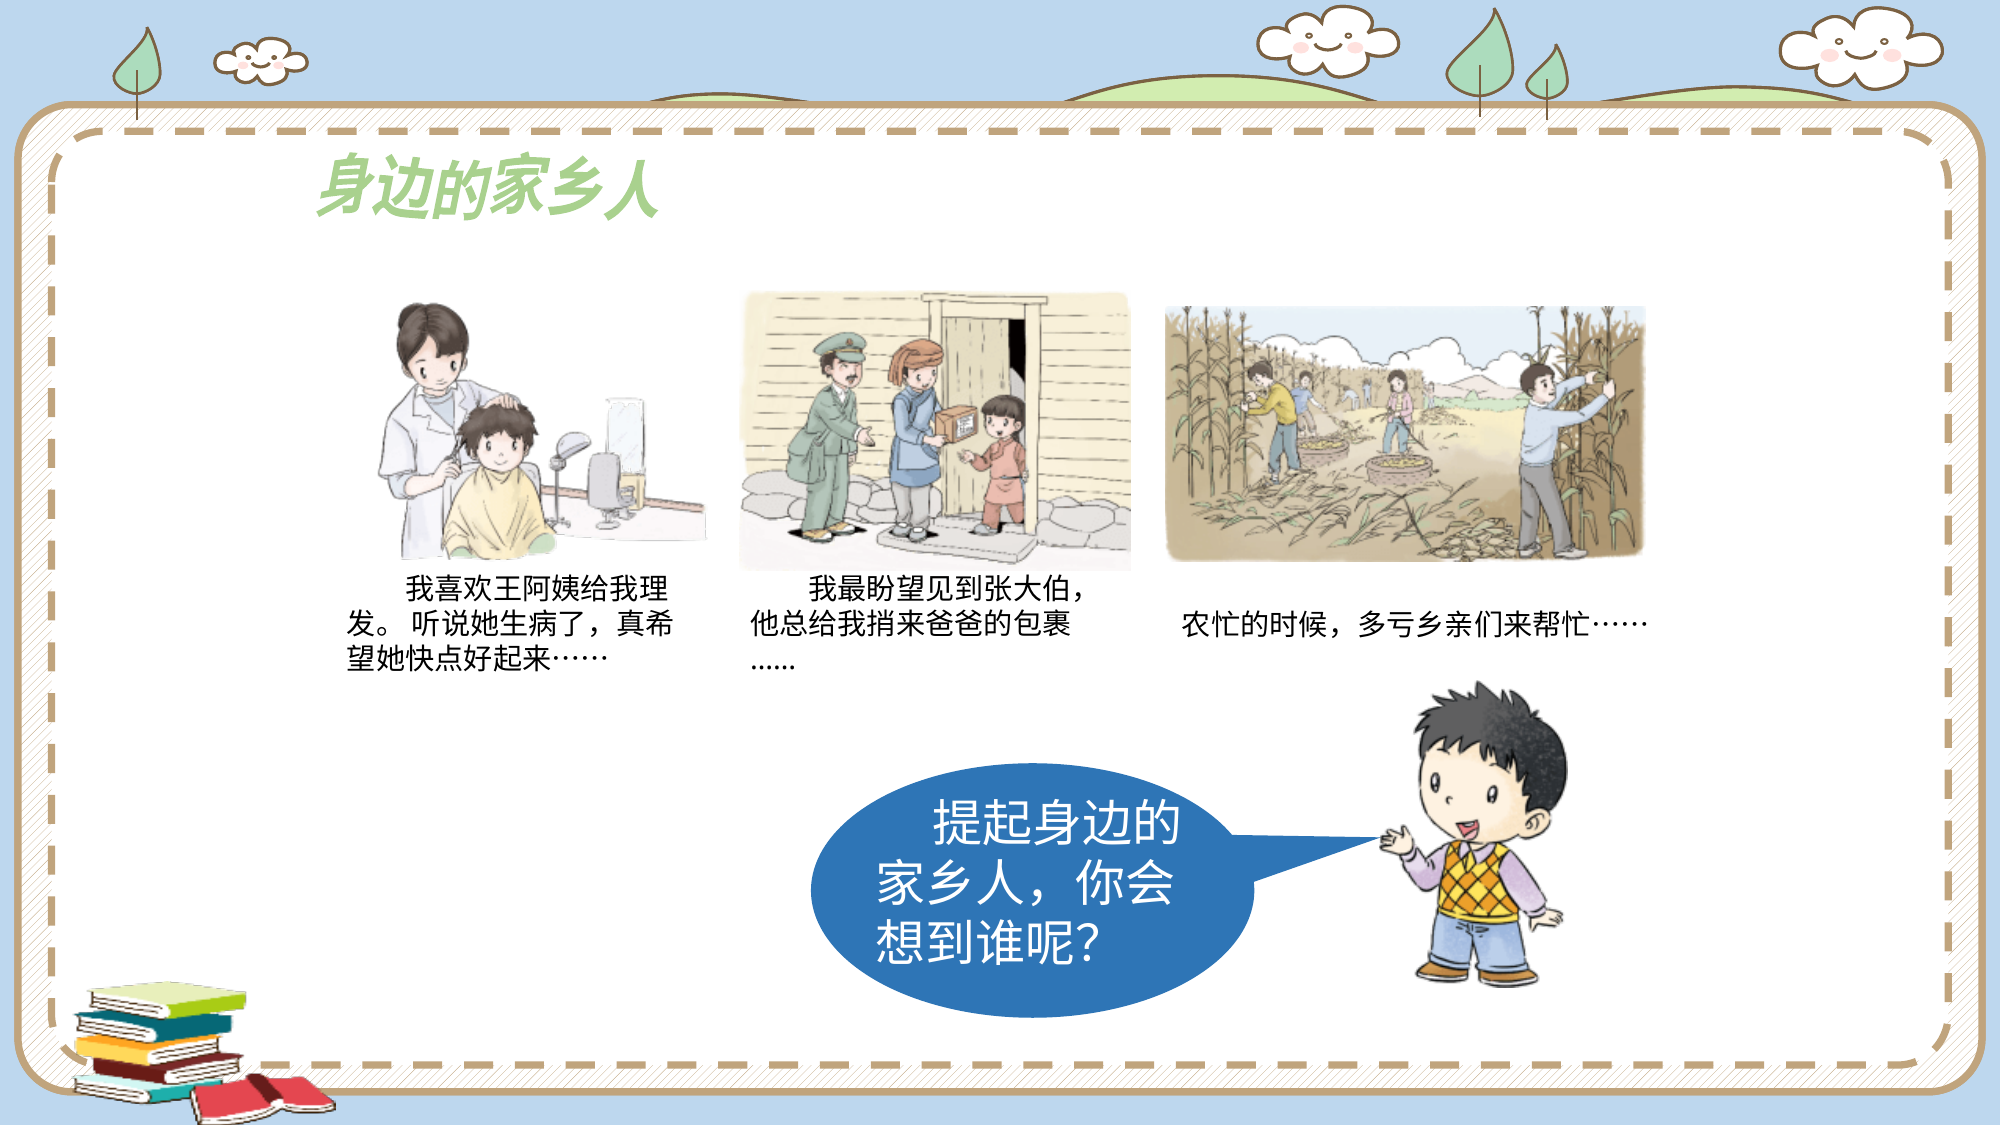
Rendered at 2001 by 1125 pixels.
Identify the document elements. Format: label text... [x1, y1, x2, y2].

text_box 提起身边的家乡人，你会想到谁呢？ [810, 763, 1379, 1018]
picture [358, 300, 723, 571]
text_box 农忙的时候，多亏乡亲们来帮忙…… [1167, 598, 1665, 649]
picture [71, 981, 336, 1125]
picture [1165, 306, 1646, 562]
picture [1379, 680, 1568, 988]
picture [739, 290, 1131, 571]
text_box 我喜欢王阿姨给我理发。 听说她生病了，真希望她快点好起来…… [332, 563, 719, 683]
text_box 我最盼望见到张大伯，他总给我捎来爸爸的包裹 …… [735, 563, 1130, 683]
